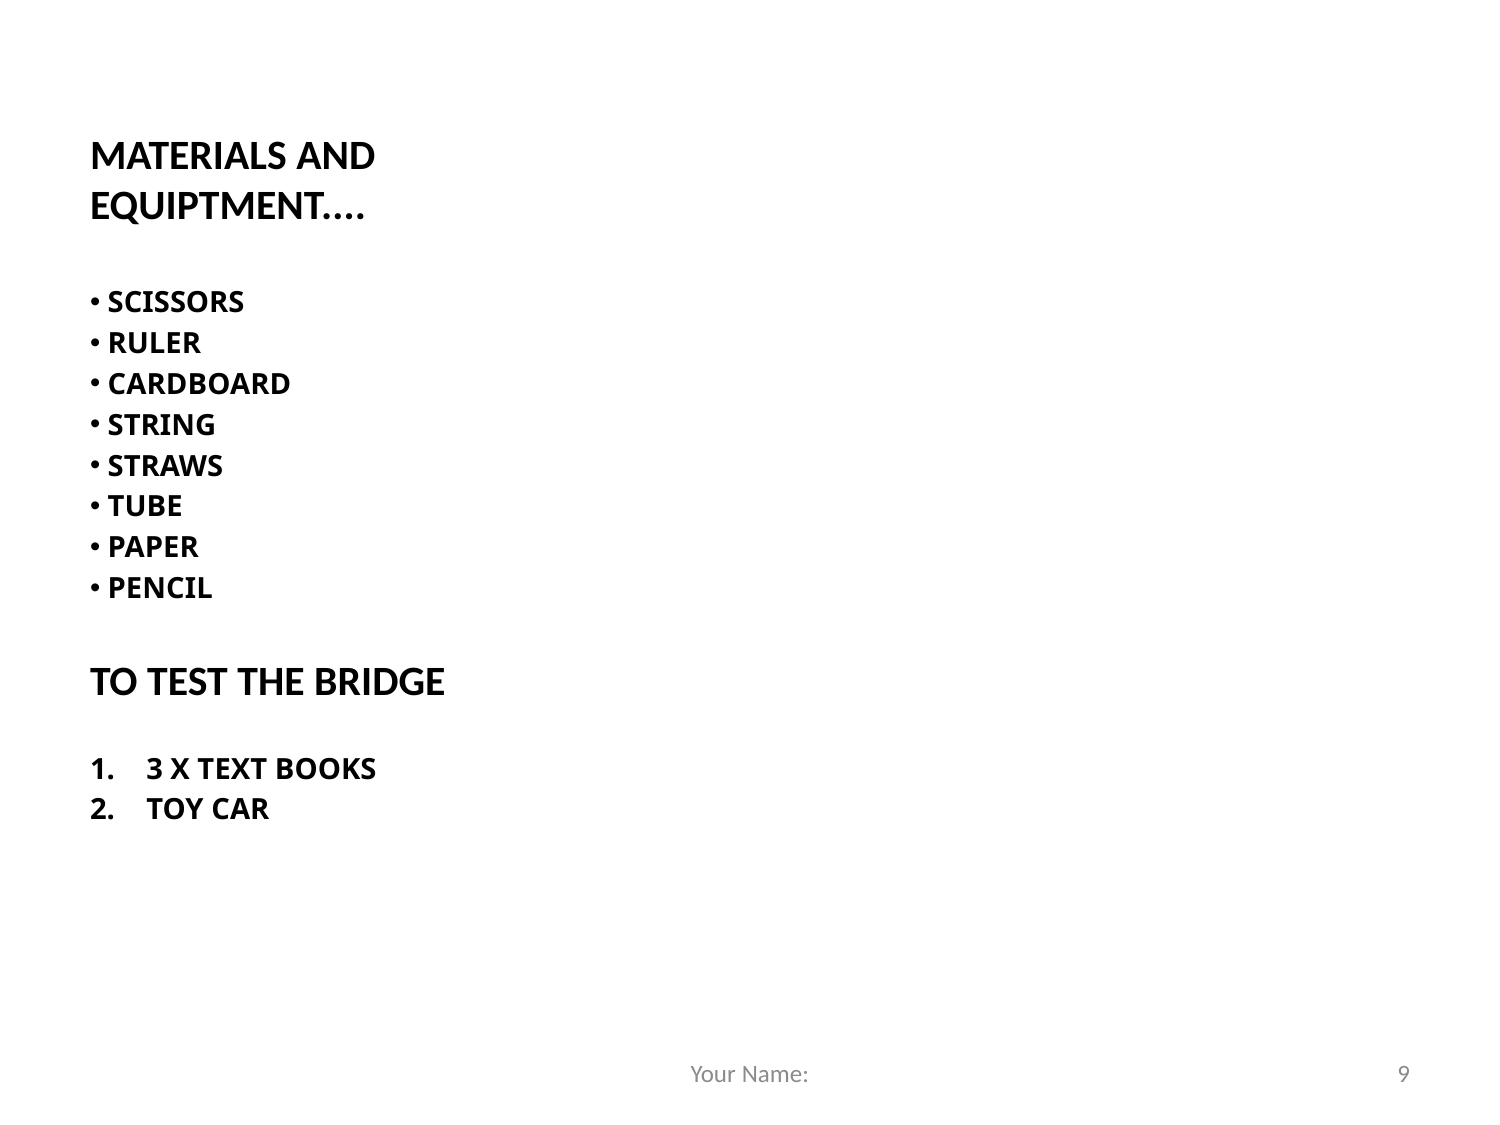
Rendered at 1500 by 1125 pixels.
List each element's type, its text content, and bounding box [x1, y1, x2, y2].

list SCISSORS RULER CARDBOARD STRING STRAWS TUBE PAPER PENCIL TO TEST THE BRIDGE 3 X TEXT BOOKS TOY CAR [75, 235, 569, 1005]
slide_number 9 [1074, 1042, 1425, 1103]
title MATERIALS AND EQUIPTMENT.... [75, 44, 569, 235]
footer Your Name: [512, 1042, 988, 1103]
